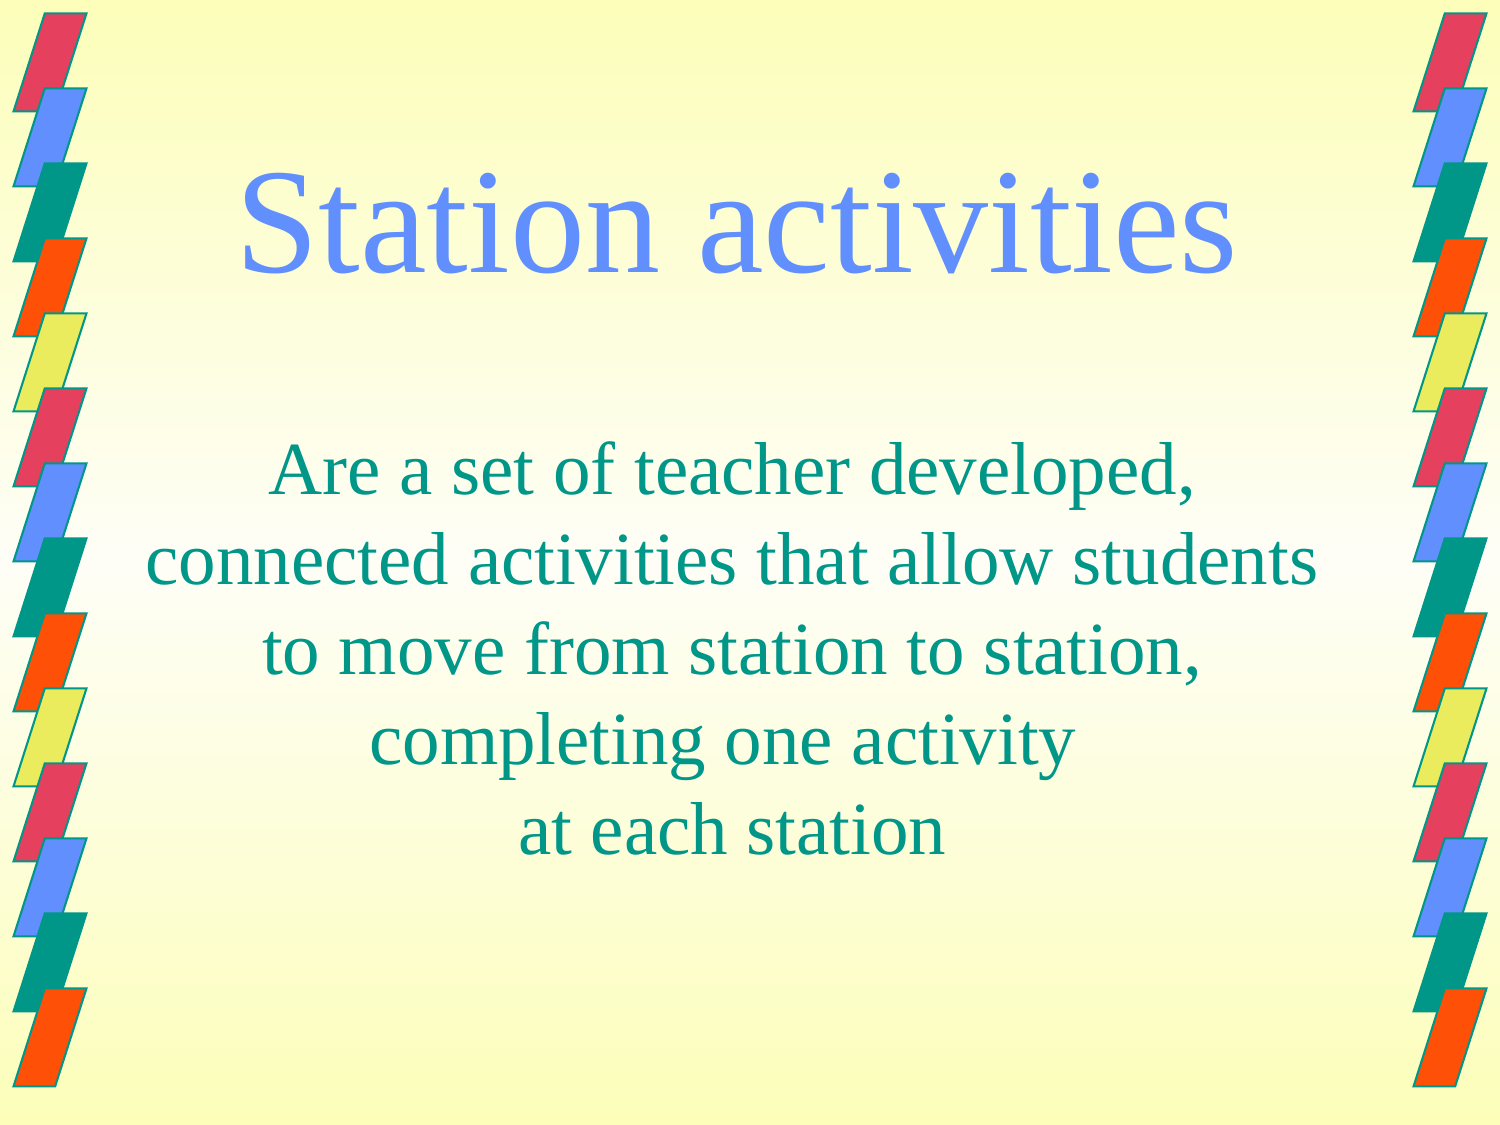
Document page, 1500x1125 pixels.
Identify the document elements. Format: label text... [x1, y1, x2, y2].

text_box Are a set of teacher developed, connected activities that allow students to move from station to station, completing one activity at each station [124, 412, 1341, 878]
title Station activities [99, 75, 1375, 350]
